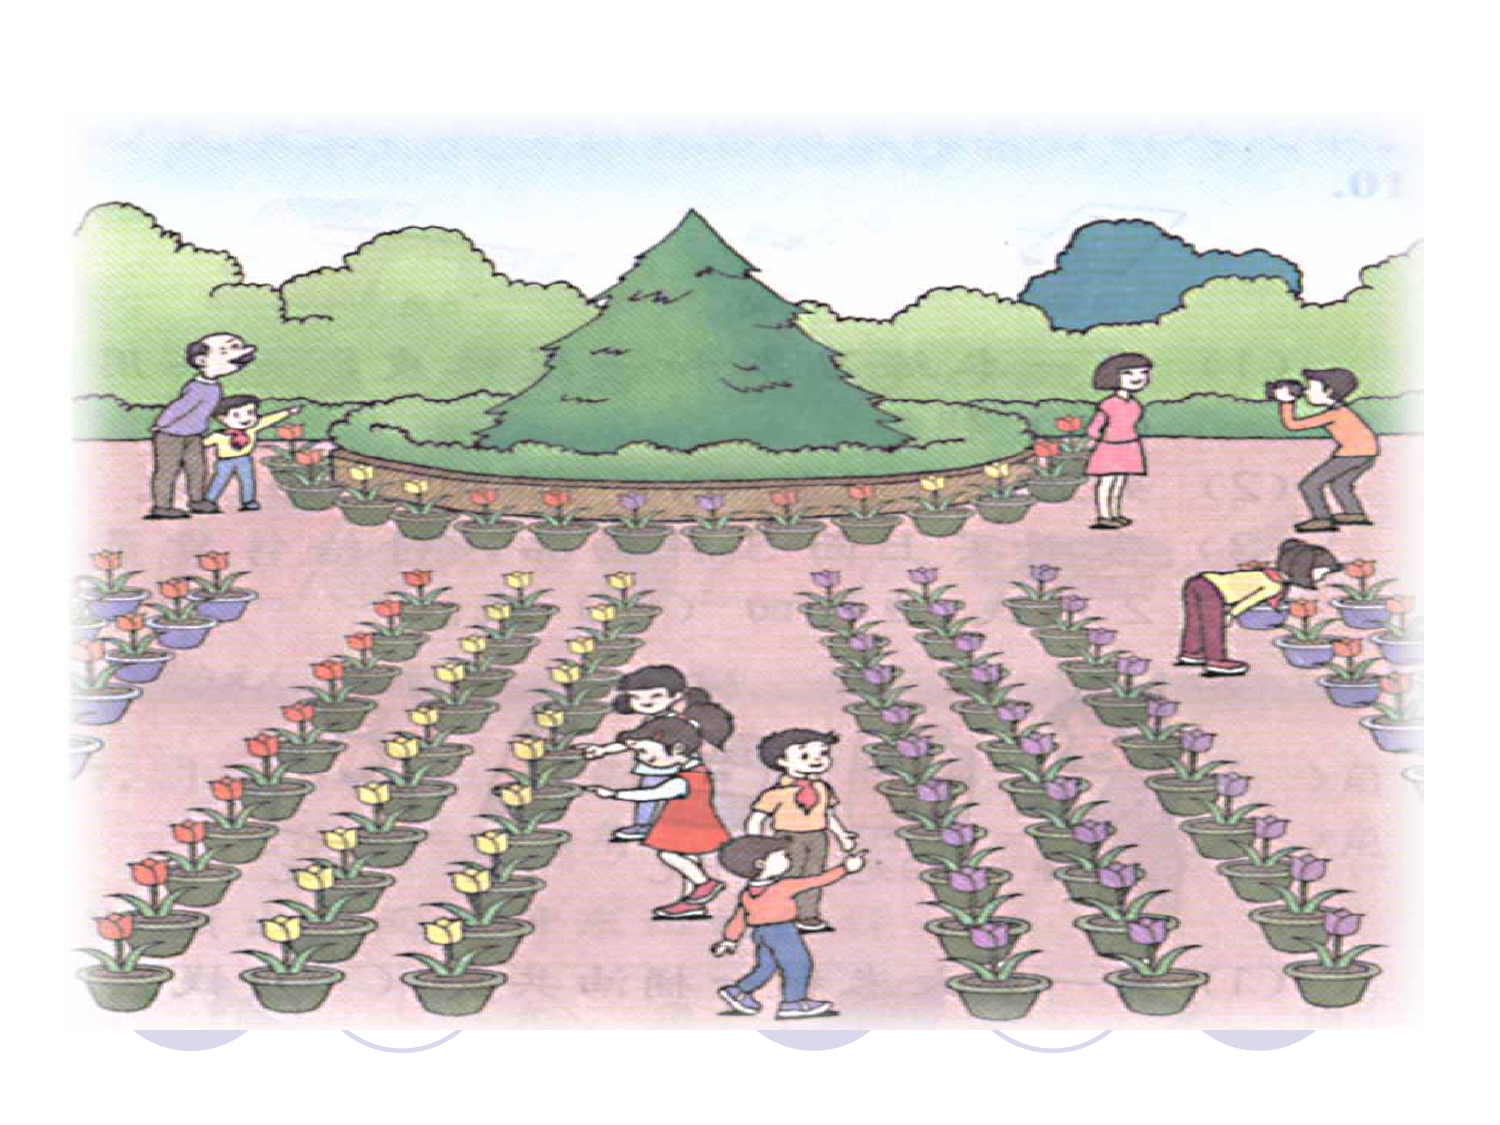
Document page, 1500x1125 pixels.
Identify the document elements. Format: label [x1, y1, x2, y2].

picture [64, 113, 1424, 1031]
